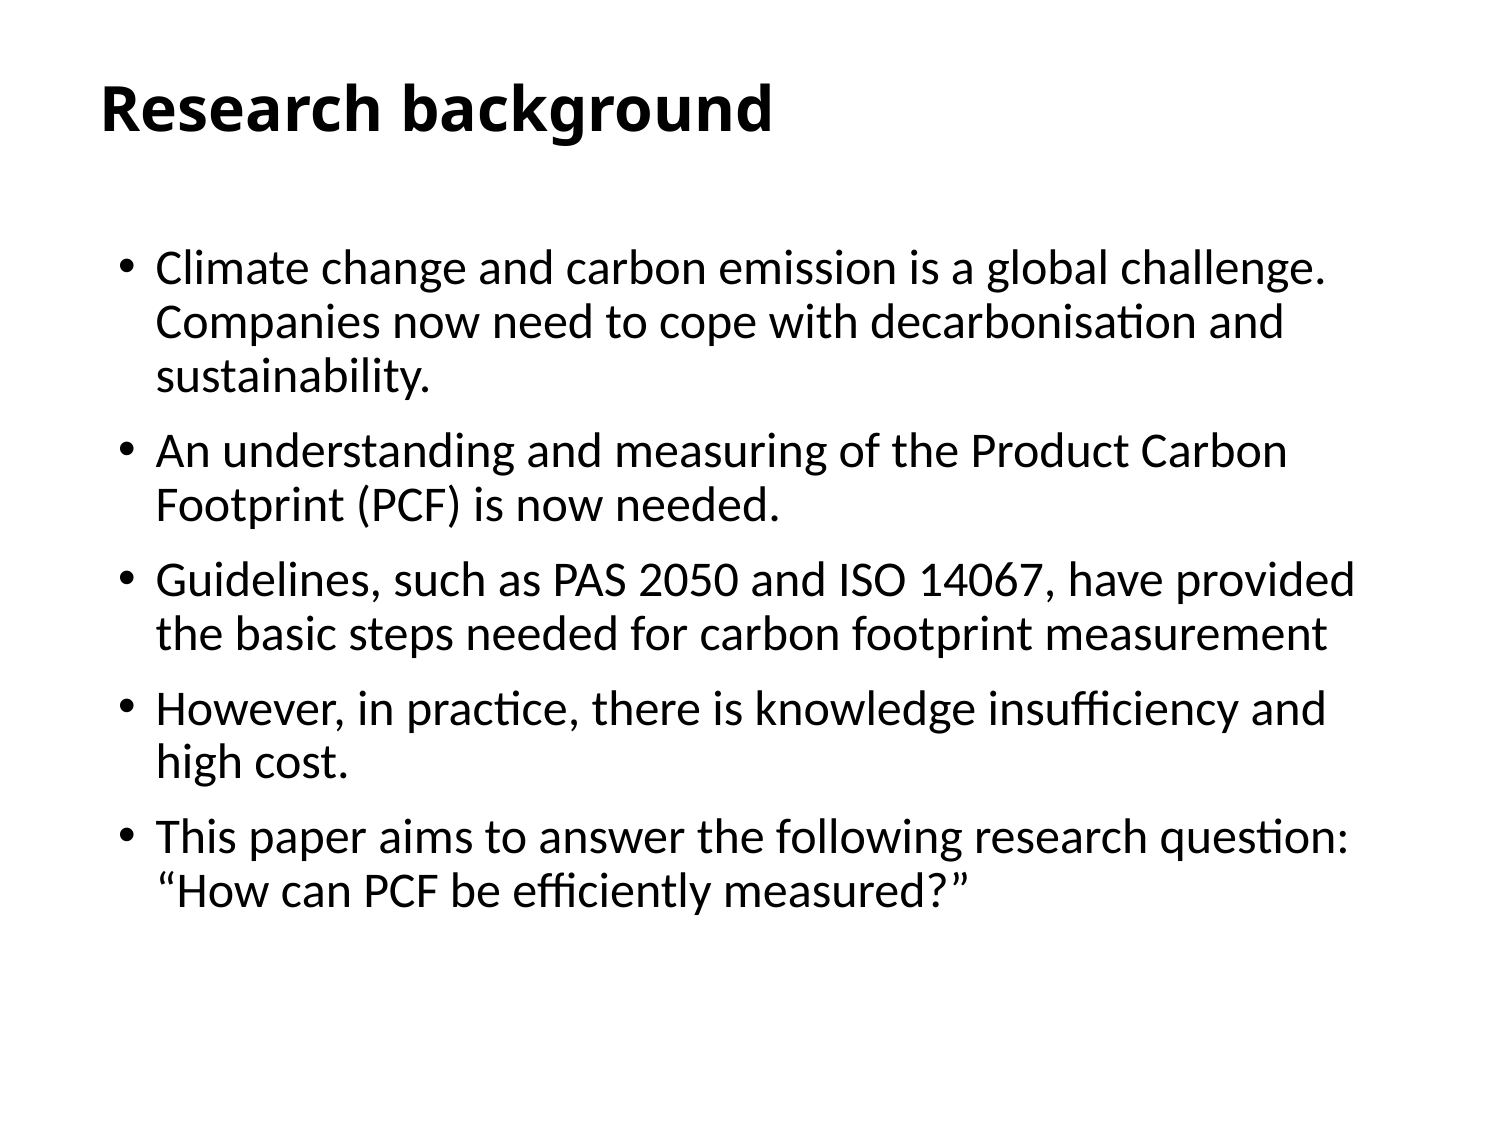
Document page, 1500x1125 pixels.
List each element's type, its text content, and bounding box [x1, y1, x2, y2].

title Research background [84, 3, 1379, 221]
list Climate change and carbon emission is a global challenge. Companies now need to cope with decarbonisation and sustainability. An understanding and measuring of the Product Carbon Footprint (PCF) is now needed. Guidelines, such as PAS 2050 and ISO 14067, have provided the basic steps needed for carbon footprint measurement However, in practice, there is knowledge insufficiency and high cost. This paper aims to answer the following research question: “How can PCF be efficiently measured?” [103, 233, 1421, 986]
